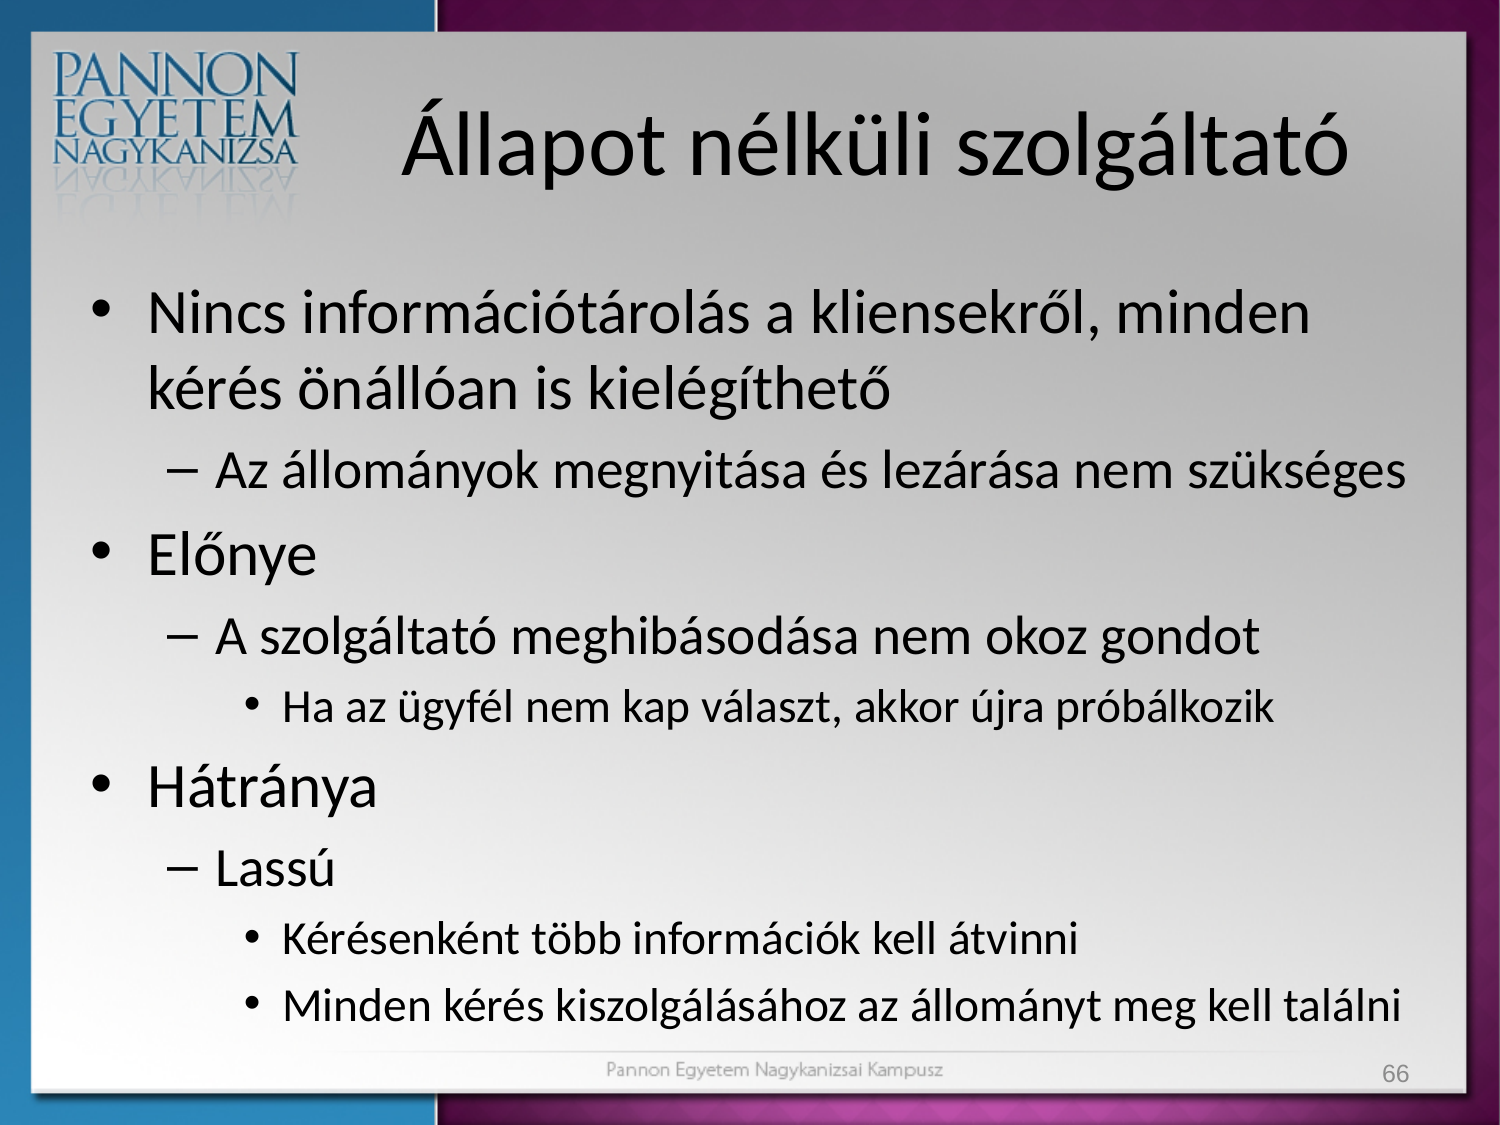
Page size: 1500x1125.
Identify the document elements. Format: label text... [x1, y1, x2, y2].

slide_number 66 [1074, 1042, 1425, 1103]
list Nincs információtárolás a kliensekről, minden kérés önállóan is kielégíthető Az állományok megnyitása és lezárása nem szükséges Előnye A szolgáltató meghibásodása nem okoz gondot Ha az ügyfél nem kap választ, akkor újra próbálkozik Hátránya Lassú Kérésenként több információk kell átvinni Minden kérés kiszolgálásához az állományt meg kell találni [75, 262, 1425, 1075]
title Állapot nélküli szolgáltató [328, 45, 1425, 233]
picture [0, 0, 1500, 1125]
